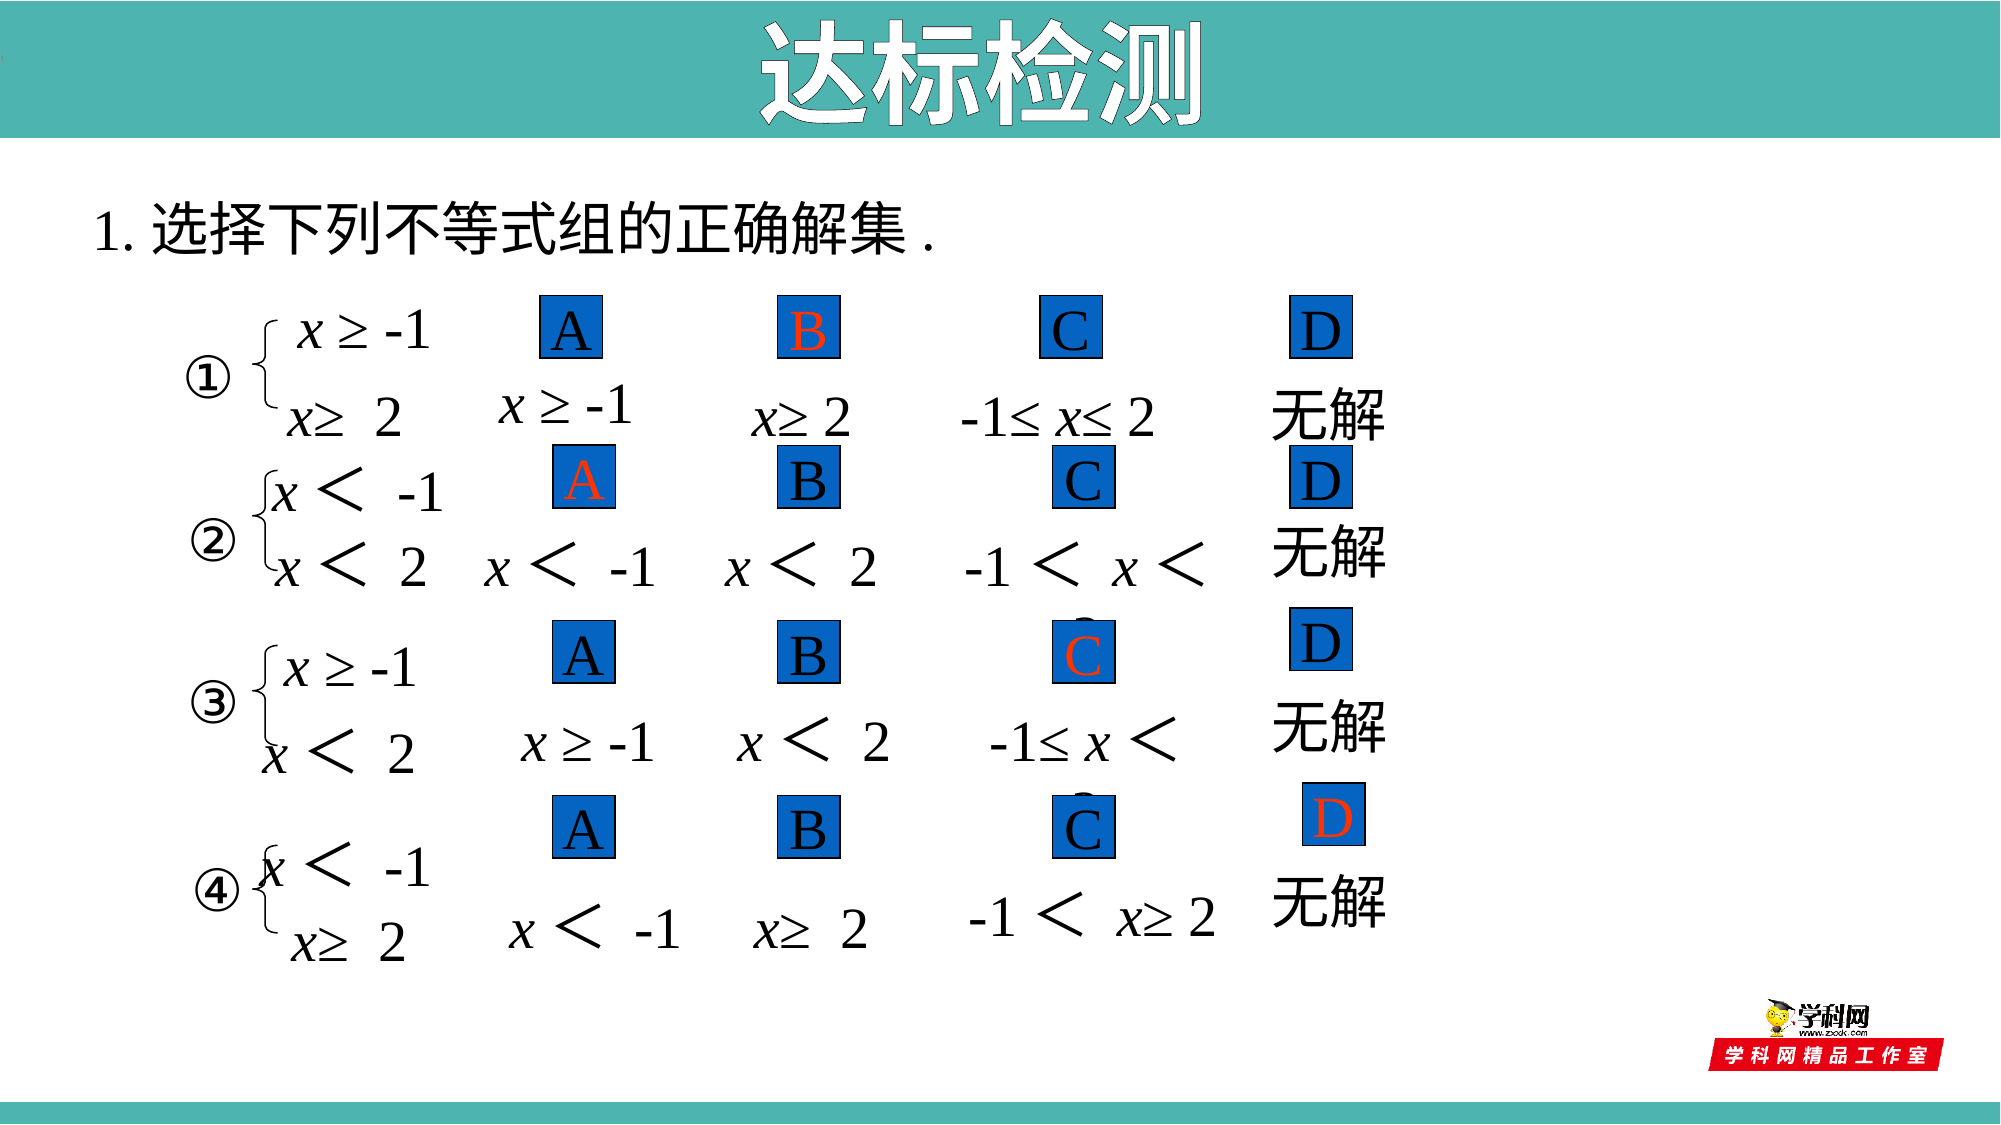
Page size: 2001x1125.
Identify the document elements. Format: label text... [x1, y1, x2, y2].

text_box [169, 445, 1403, 606]
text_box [173, 782, 1403, 981]
picture [0, 1, 2001, 1124]
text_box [168, 607, 1403, 793]
text_box 1.选择下列不等式组的正确解集. [77, 184, 1403, 369]
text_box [165, 282, 1416, 456]
text_box 达标检测 [742, 0, 1223, 146]
